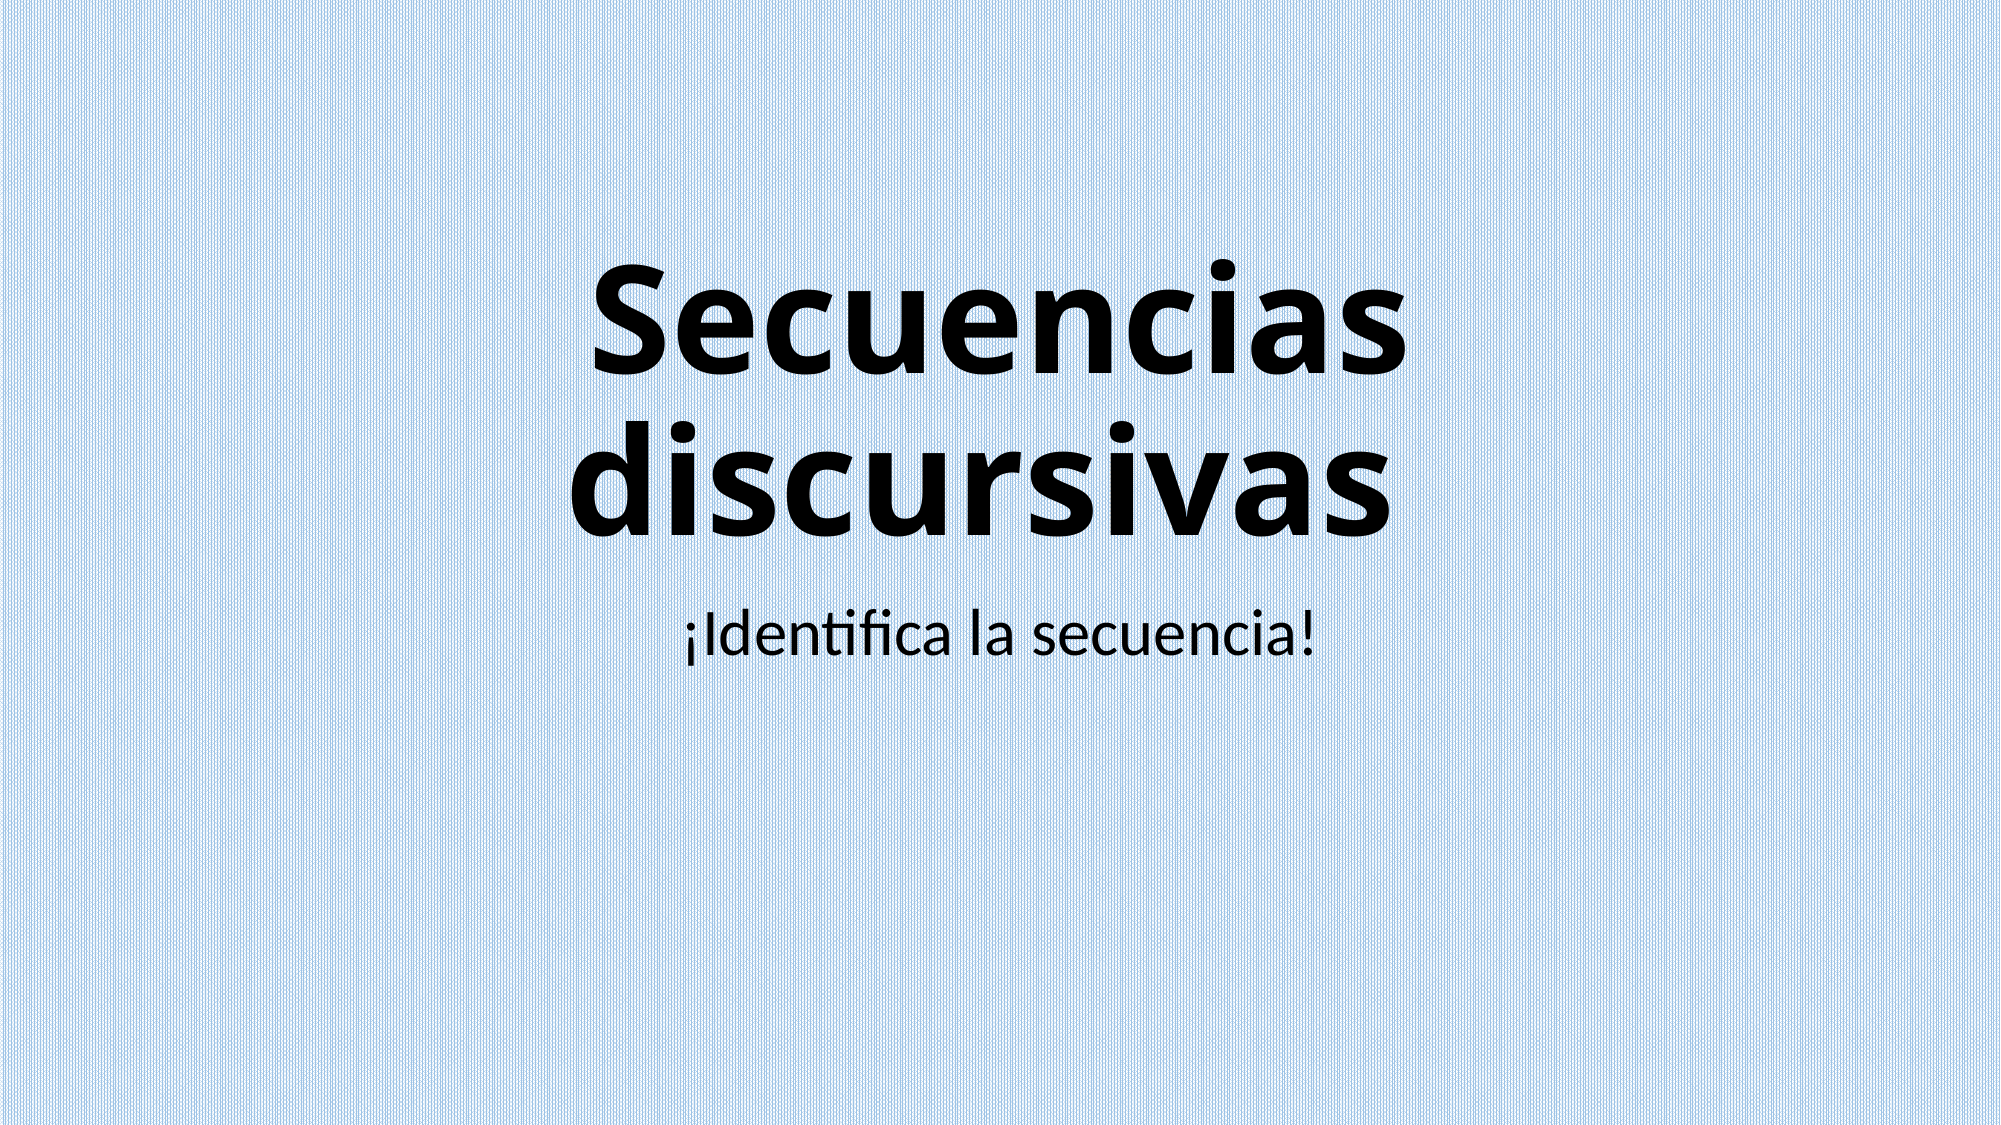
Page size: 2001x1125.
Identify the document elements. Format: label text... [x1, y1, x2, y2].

title Secuencias discursivas [249, 184, 1750, 576]
subtitle ¡Identifica la secuencia! [249, 590, 1750, 863]
